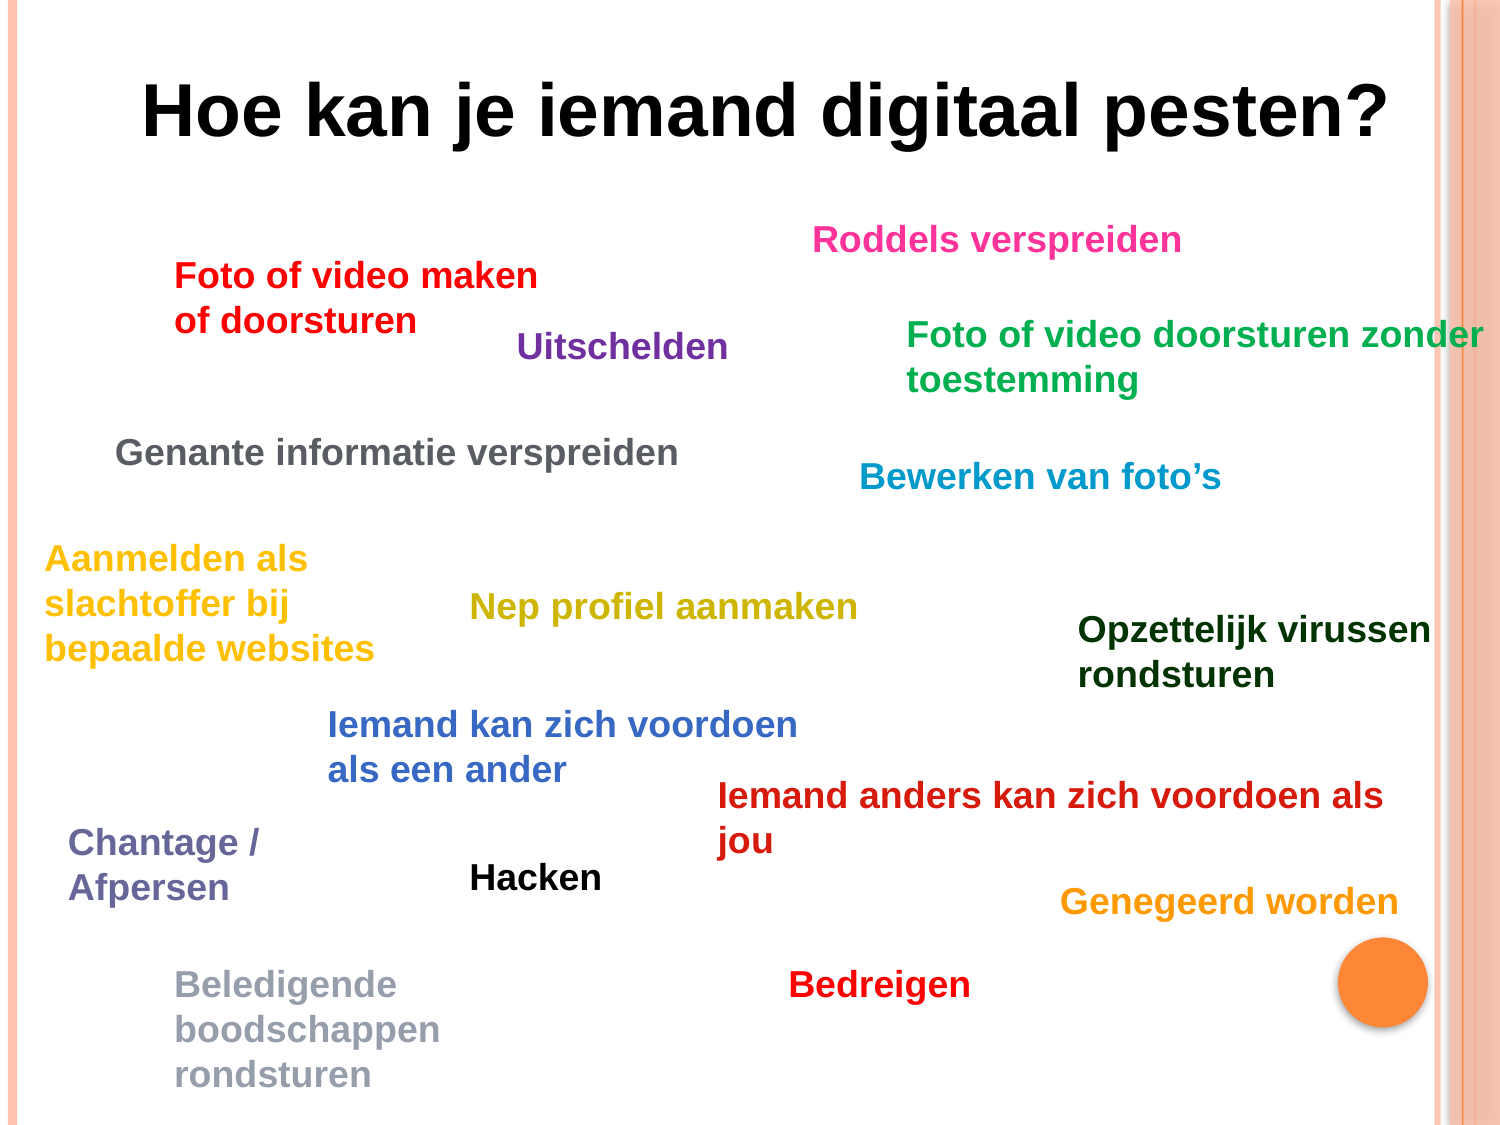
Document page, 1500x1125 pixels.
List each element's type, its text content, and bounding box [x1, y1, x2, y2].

text_box Beledigende boodschappen rondsturen [159, 952, 632, 1102]
text_box Genegeerd worden [1045, 869, 1436, 930]
text_box Chantage / Afpersen [53, 810, 420, 916]
text_box Roddels verspreiden [797, 208, 1270, 268]
text_box Opzettelijk virussen rondsturen [1062, 597, 1500, 703]
text_box Foto of video maken of doorsturen [159, 243, 597, 349]
text_box Bewerken van foto’s [844, 444, 1317, 505]
text_box Nep profiel aanmaken [454, 574, 1105, 634]
text_box Iemand kan zich voordoen als een ander [312, 692, 845, 798]
text_box Hoe kan je iemand digitaal pesten? [64, 54, 1412, 160]
text_box Aanmelden als slachtoffer bij bepaalde websites [29, 527, 432, 677]
text_box Iemand anders kan zich voordoen als jou [702, 763, 1400, 868]
text_box Bedreigen [773, 952, 1329, 1012]
text_box Hacken [454, 845, 632, 906]
text_box Foto of video doorsturen zonder toestemming [891, 302, 1500, 408]
text_box Genante informatie verspreiden [100, 420, 703, 481]
text_box Uitschelden [501, 314, 891, 375]
